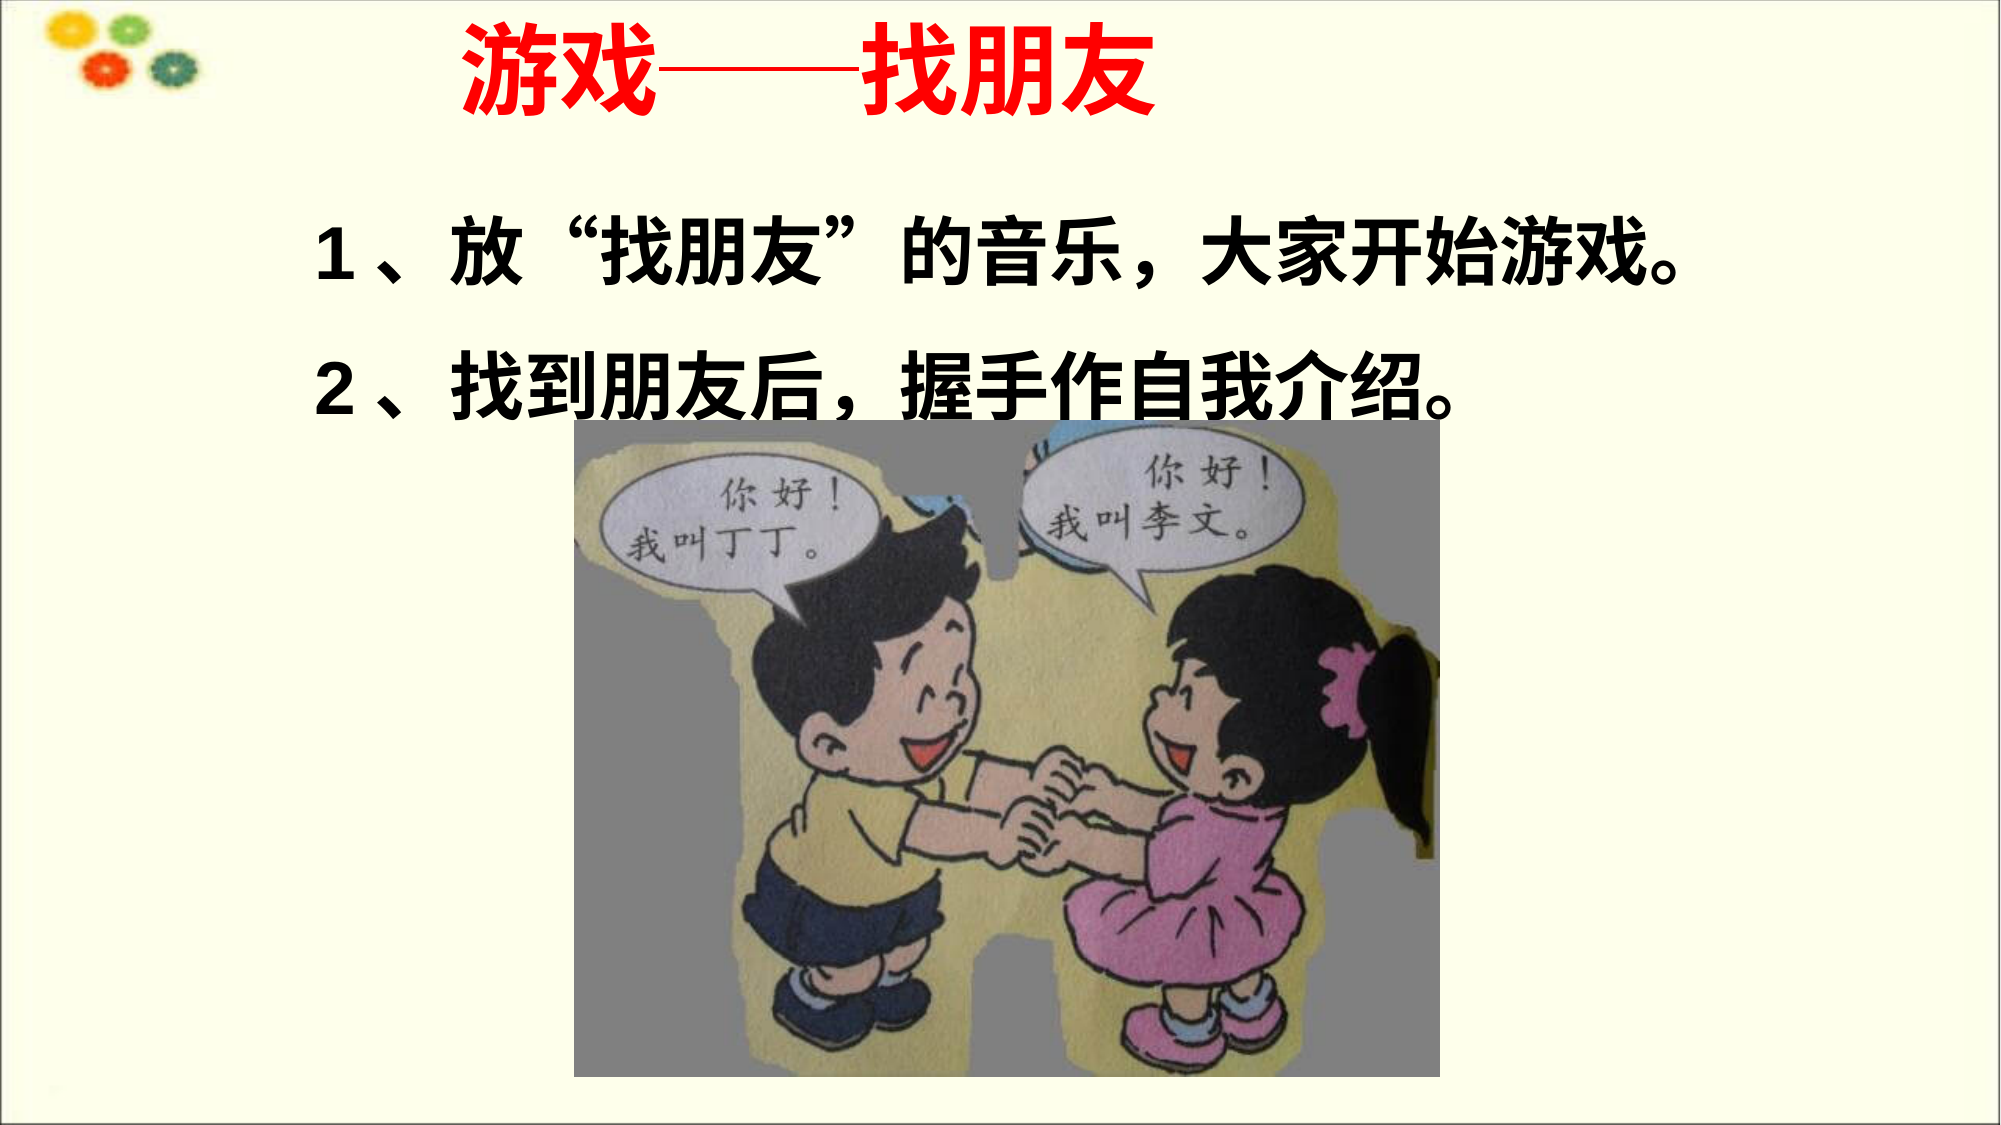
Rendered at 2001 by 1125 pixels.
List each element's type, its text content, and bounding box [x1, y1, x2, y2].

picture [0, 0, 2001, 1125]
text_box 游戏──找朋友 [444, 0, 1555, 135]
text_box 1、放“找朋友”的音乐，大家开始游戏。 2、找到朋友后，握手作自我介绍。 [249, 152, 1894, 438]
